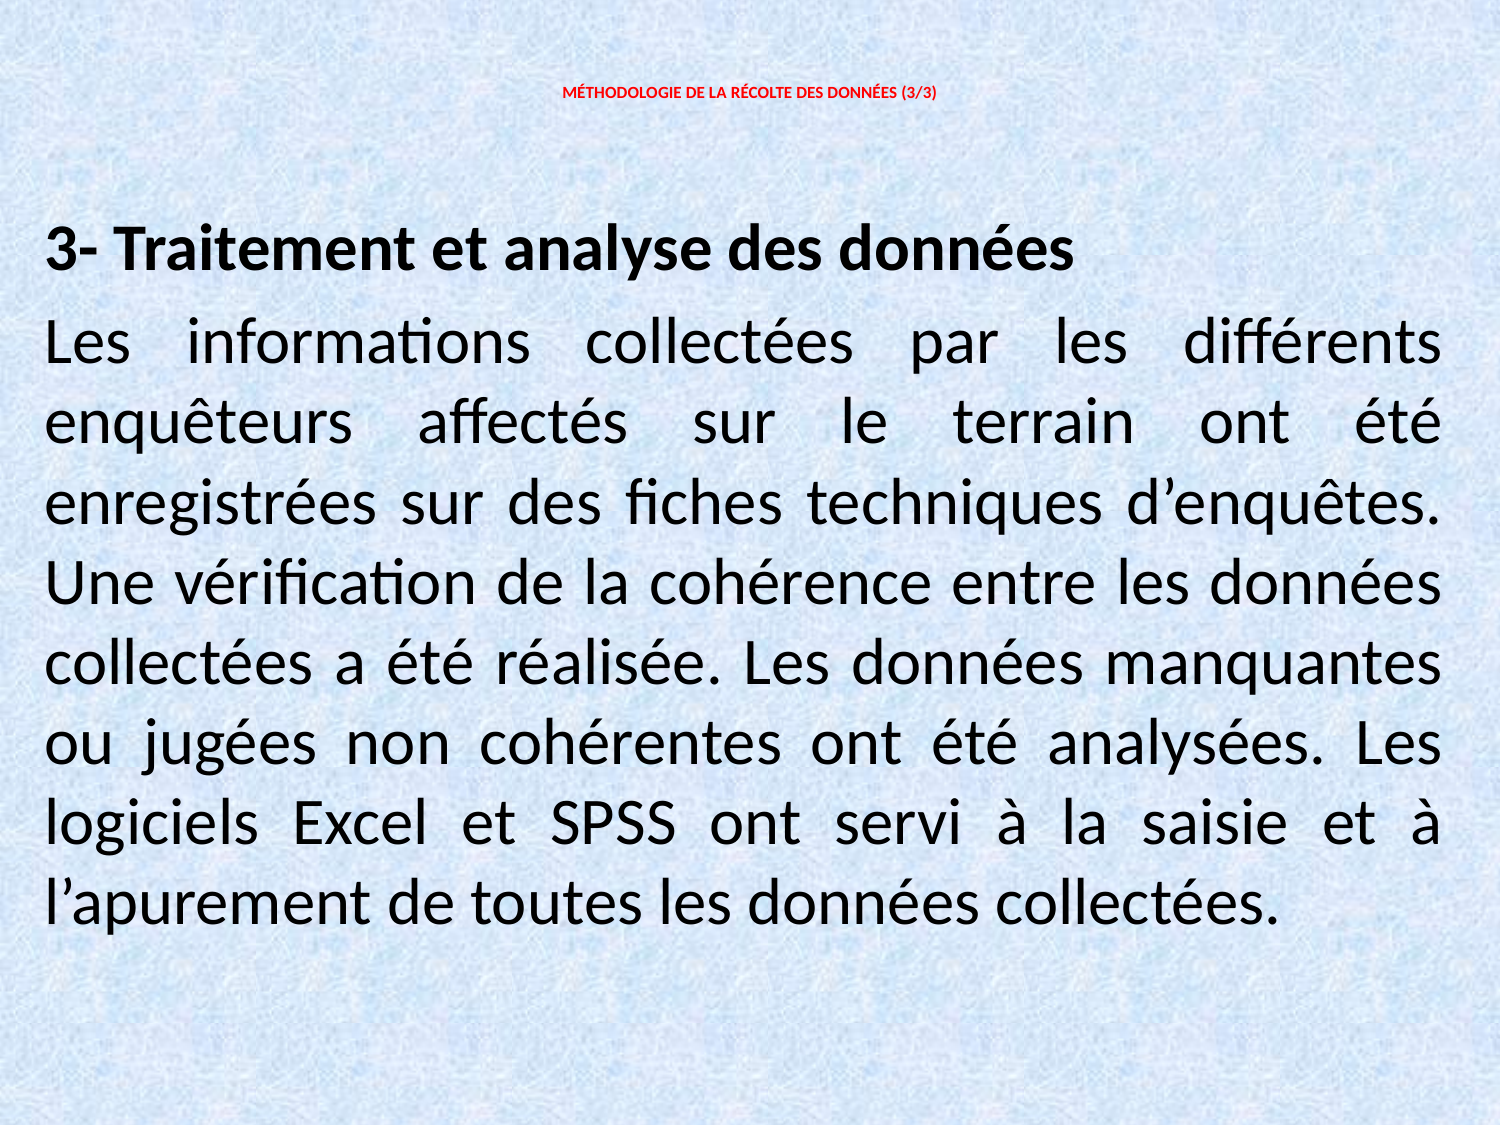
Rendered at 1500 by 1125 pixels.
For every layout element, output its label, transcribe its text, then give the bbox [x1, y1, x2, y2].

list 3- Traitement et analyse des données Les informations collectées par les différents enquêteurs affectés sur le terrain ont été enregistrées sur des fiches techniques d’enquêtes. Une vérification de la cohérence entre les données collectées a été réalisée. Les données manquantes ou jugées non cohérentes ont été analysées. Les logiciels Excel et SPSS ont servi à la saisie et à l’apurement de toutes les données collectées. [29, 196, 1459, 1083]
title MÉTHODOLOGIE DE LA RÉCOLTE DES DONNÉES (3/3) [29, 45, 1471, 138]
picture [0, 0, 1500, 1125]
